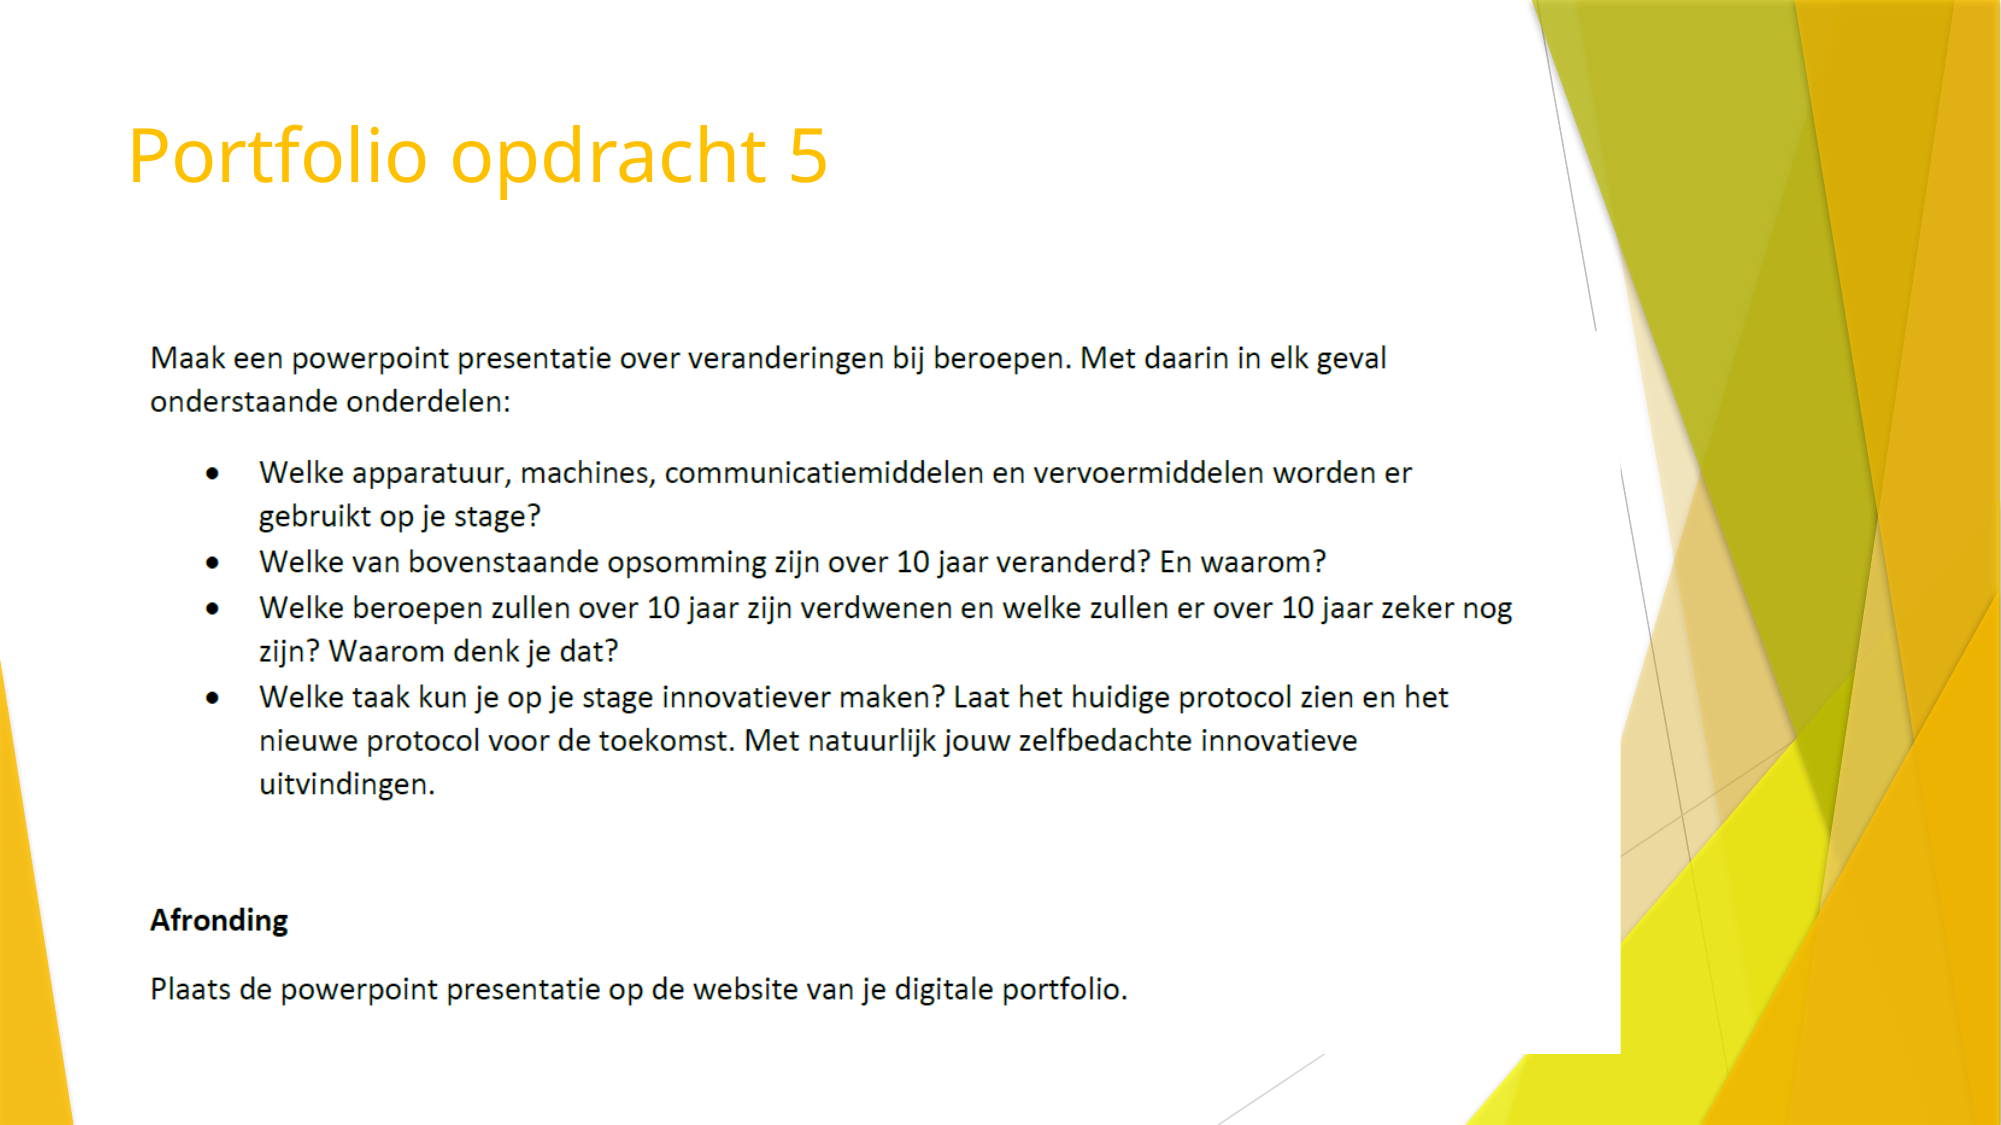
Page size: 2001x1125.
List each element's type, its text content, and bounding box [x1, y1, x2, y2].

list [131, 330, 1622, 1055]
title Portfolio opdracht 5 [111, 99, 1522, 317]
